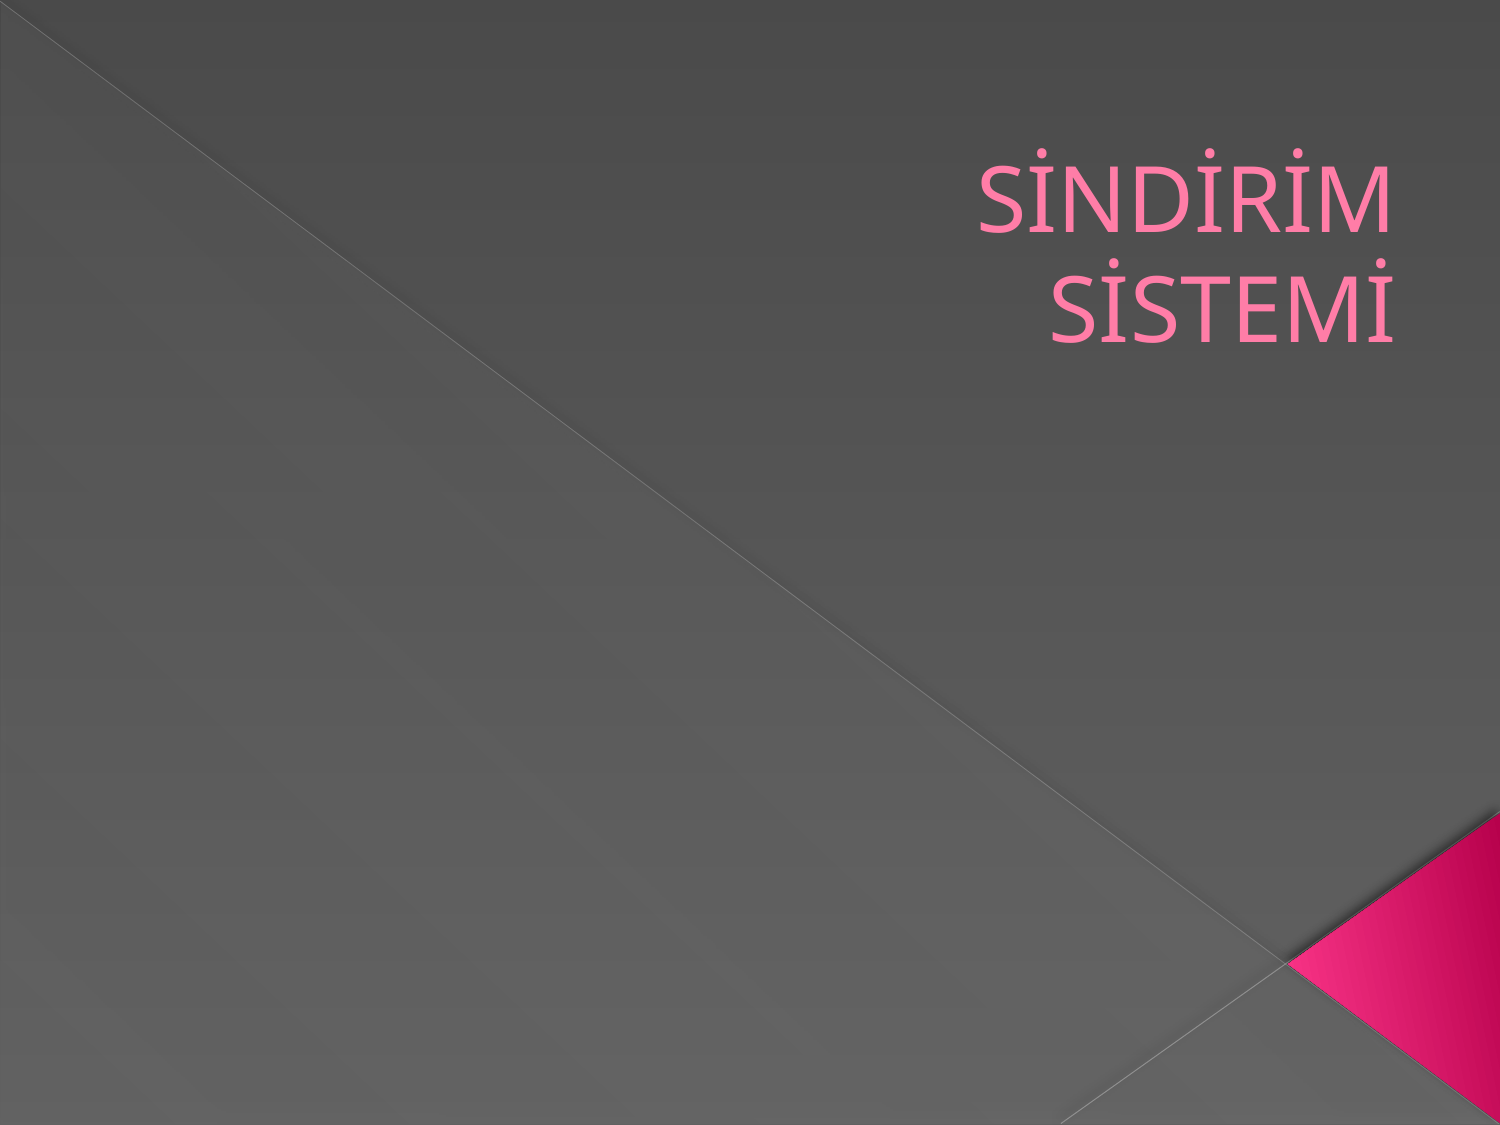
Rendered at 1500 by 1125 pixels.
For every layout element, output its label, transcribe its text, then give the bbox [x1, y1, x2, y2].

title SİNDİRİM SİSTEMİ [88, 127, 1412, 369]
